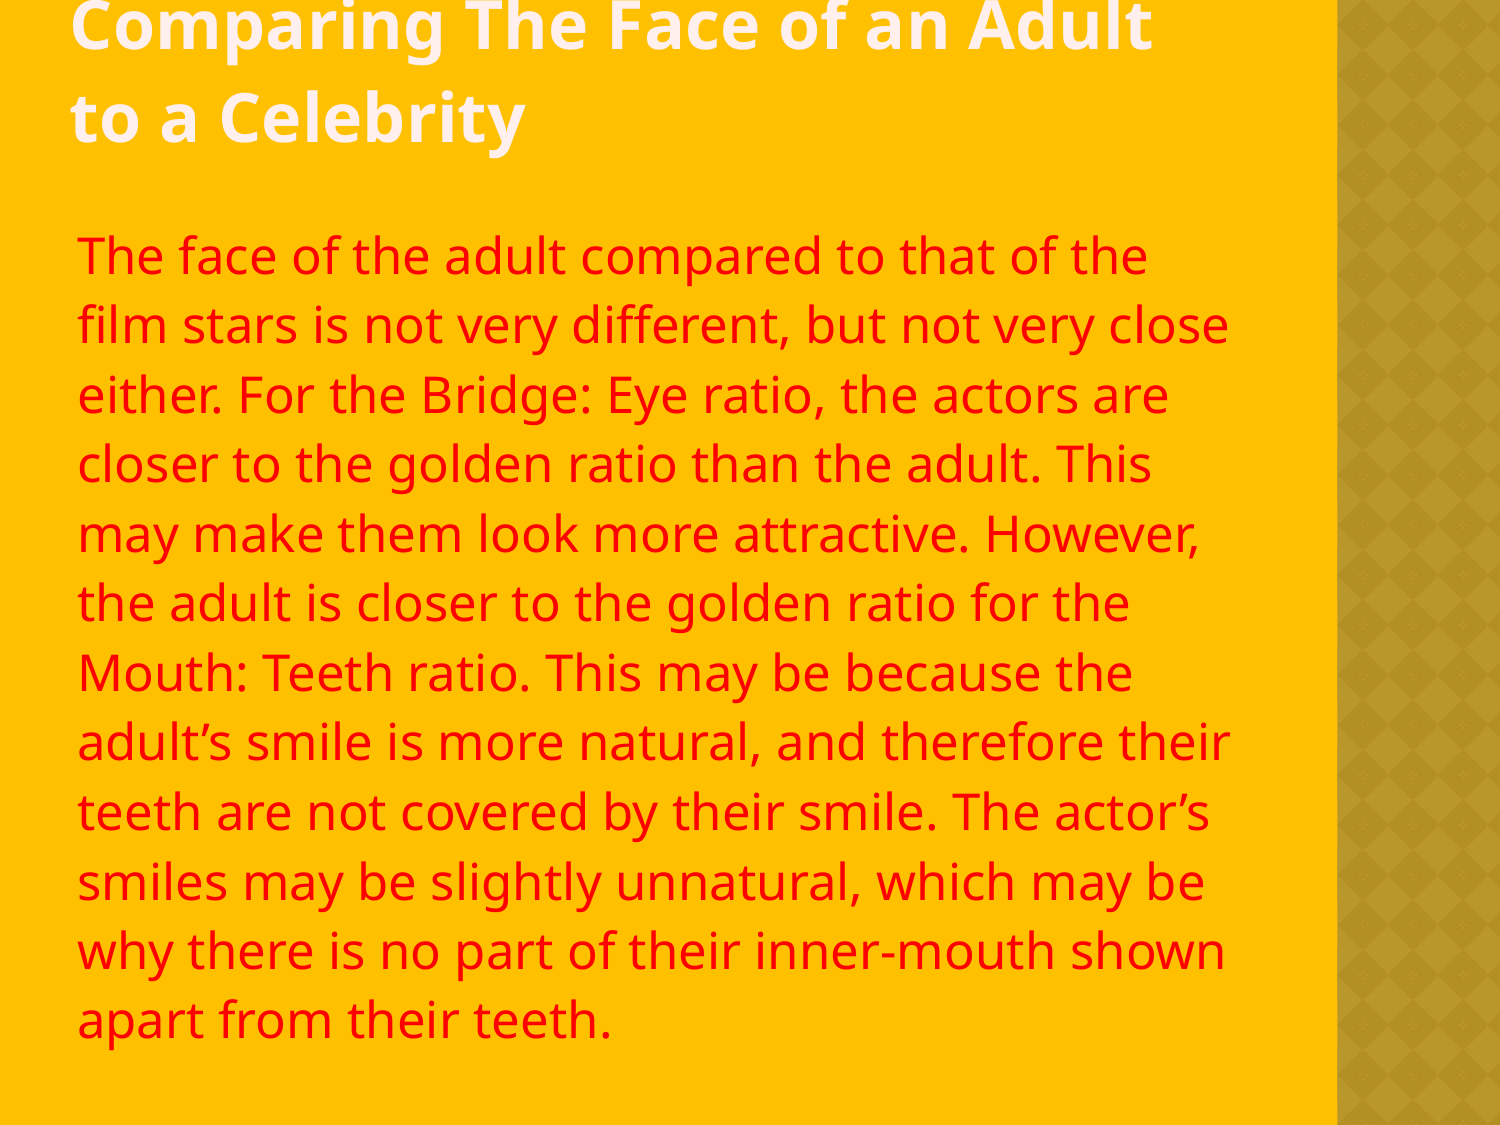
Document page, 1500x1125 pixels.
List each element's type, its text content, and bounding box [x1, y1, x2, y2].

list The face of the adult compared to that of the film stars is not very different, but not very close either. For the Bridge: Eye ratio, the actors are closer to the golden ratio than the adult. This may make them look more attractive. However, the adult is closer to the golden ratio for the Mouth: Teeth ratio. This may be because the adult’s smile is more natural, and therefore their teeth are not covered by their smile. The actor’s smiles may be slightly unnatural, which may be why there is no part of their inner-mouth shown apart from their teeth. [62, 212, 1263, 1075]
title Comparing The Face of an Adult to a Celebrity [62, 0, 1250, 163]
